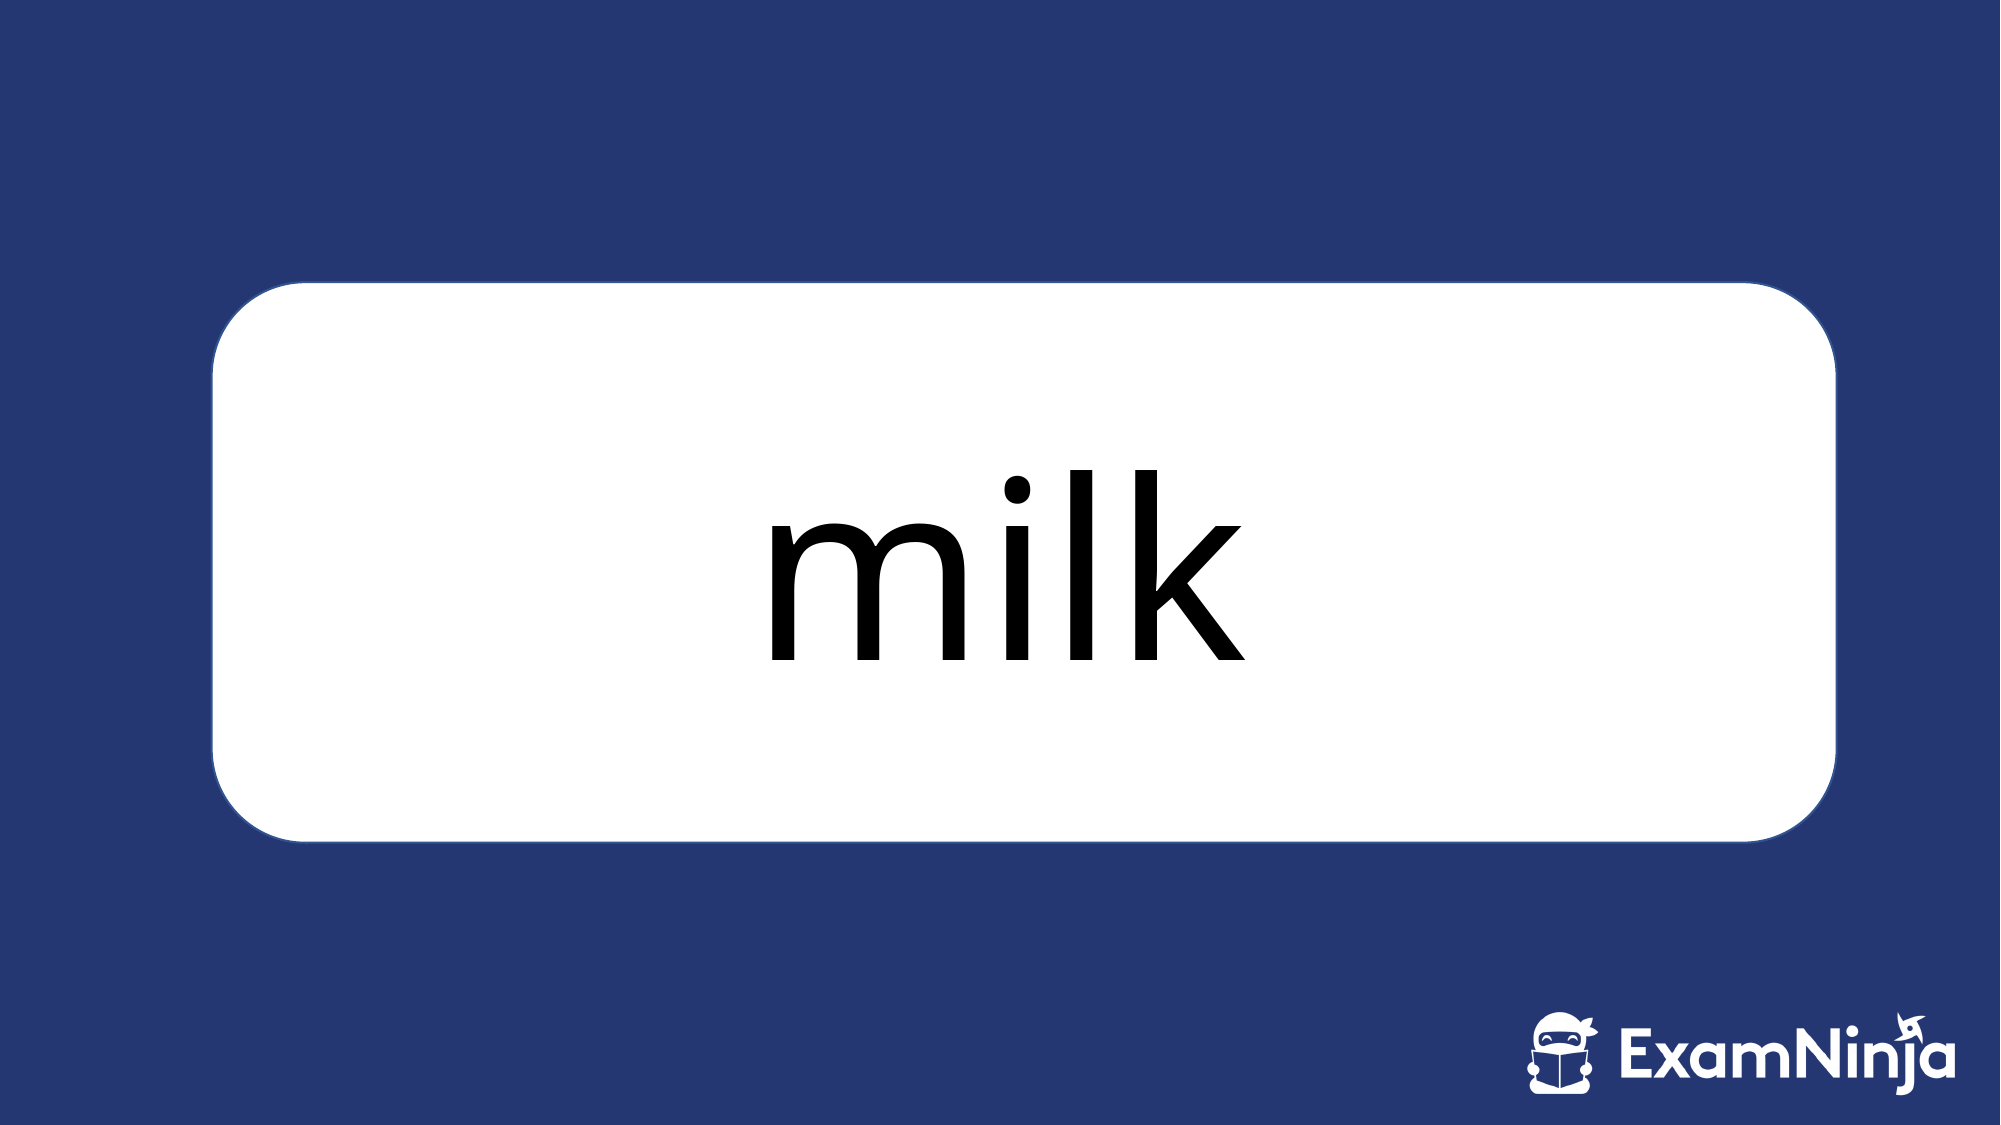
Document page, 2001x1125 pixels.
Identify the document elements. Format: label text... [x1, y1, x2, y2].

picture [1501, 1003, 1979, 1102]
text_box [210, 281, 1838, 403]
text_box milk [143, 403, 1857, 719]
text_box [210, 719, 1838, 844]
